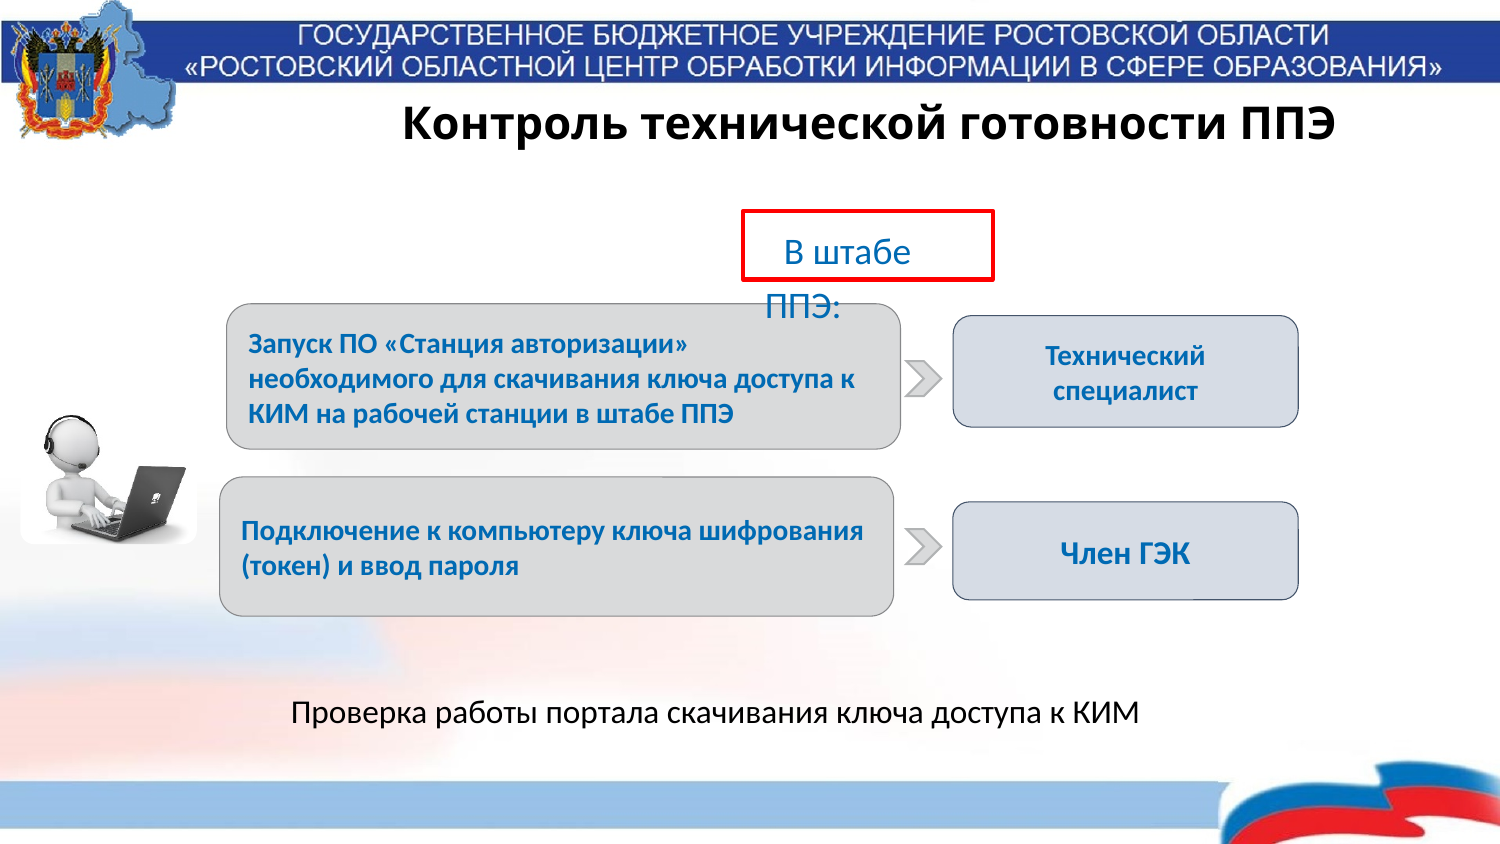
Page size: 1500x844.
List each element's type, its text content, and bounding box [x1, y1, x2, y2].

text_box Проверка работы портала скачивания ключа доступа к КИМ [41, 683, 1392, 790]
text_box Запуск ПО «Станция авторизации» необходимого для скачивания ключа доступа к КИМ на рабочей станции в штабе ППЭ [226, 303, 902, 450]
text_box [903, 528, 943, 566]
text_box Подключение к компьютеру ключа шифрования (токен) и ввод пароля [219, 476, 895, 617]
text_box [903, 360, 943, 398]
text_box Технический специалист [952, 315, 1299, 428]
title Контроль технической готовности ППЭ [386, 70, 1352, 180]
text_box В штабе ППЭ: [743, 210, 993, 280]
text_box Член ГЭК [952, 501, 1299, 601]
picture [0, 0, 1500, 844]
